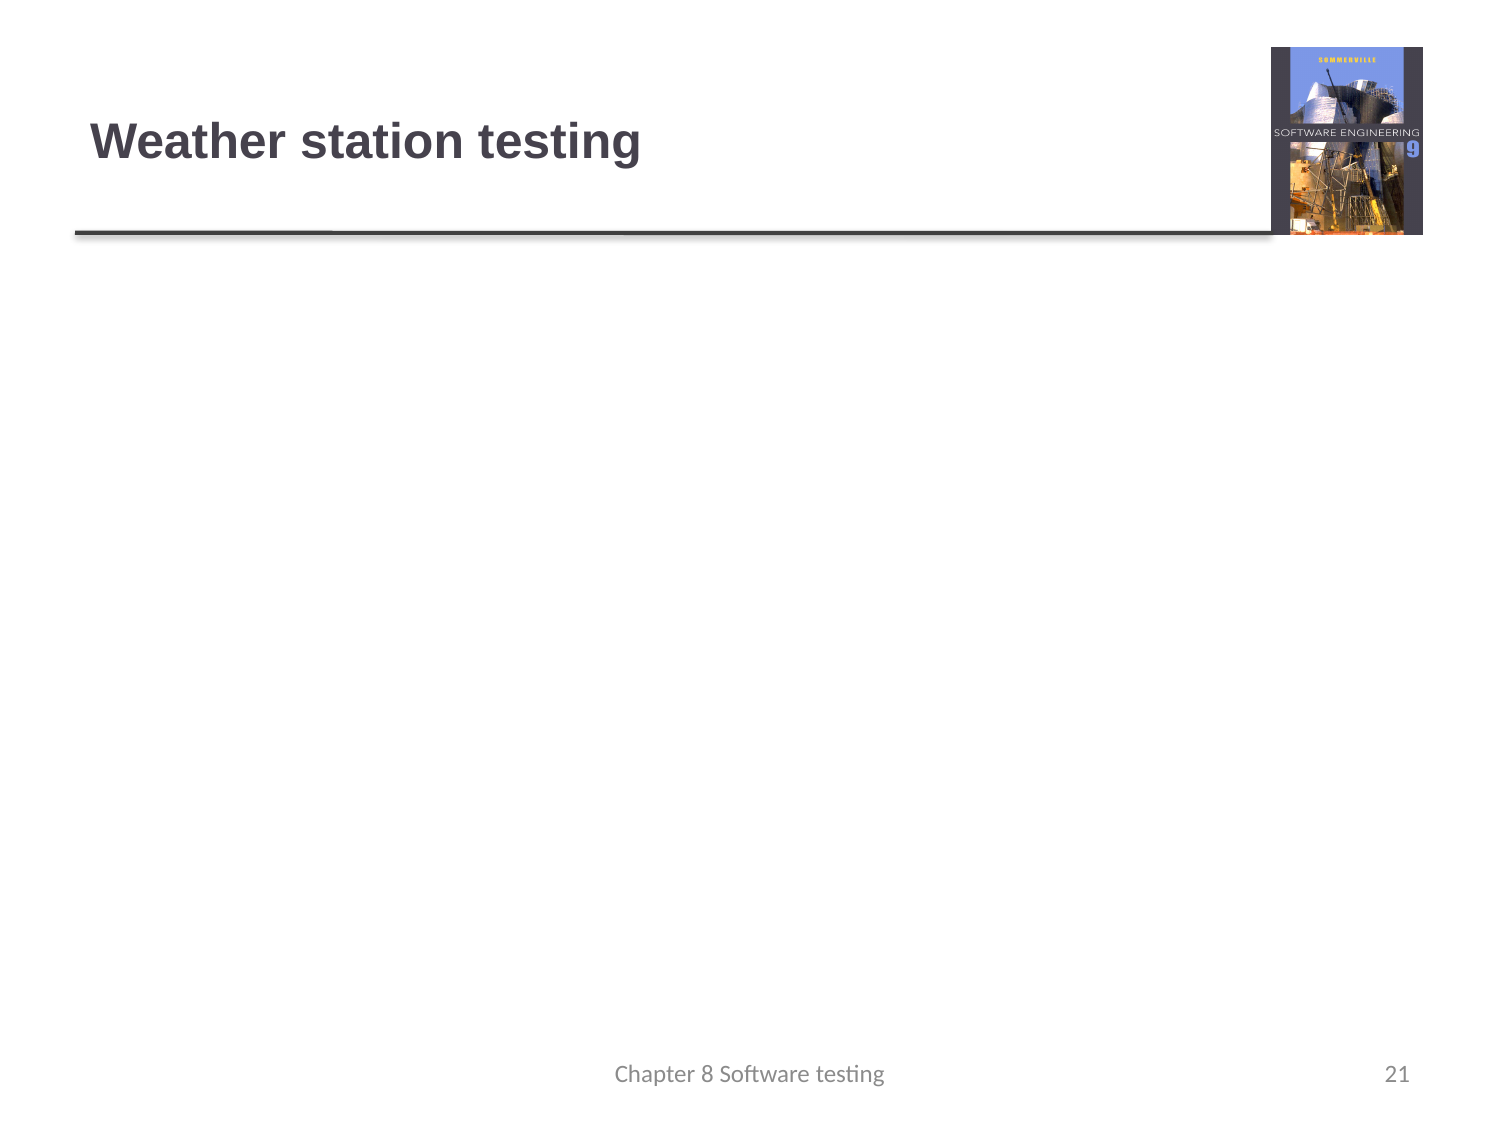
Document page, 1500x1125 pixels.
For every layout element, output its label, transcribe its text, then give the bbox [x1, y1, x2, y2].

picture [1272, 47, 1423, 235]
footer Chapter 8 Software testing [512, 1042, 988, 1103]
title Weather station testing [74, 44, 1272, 233]
slide_number 21 [1074, 1042, 1425, 1103]
